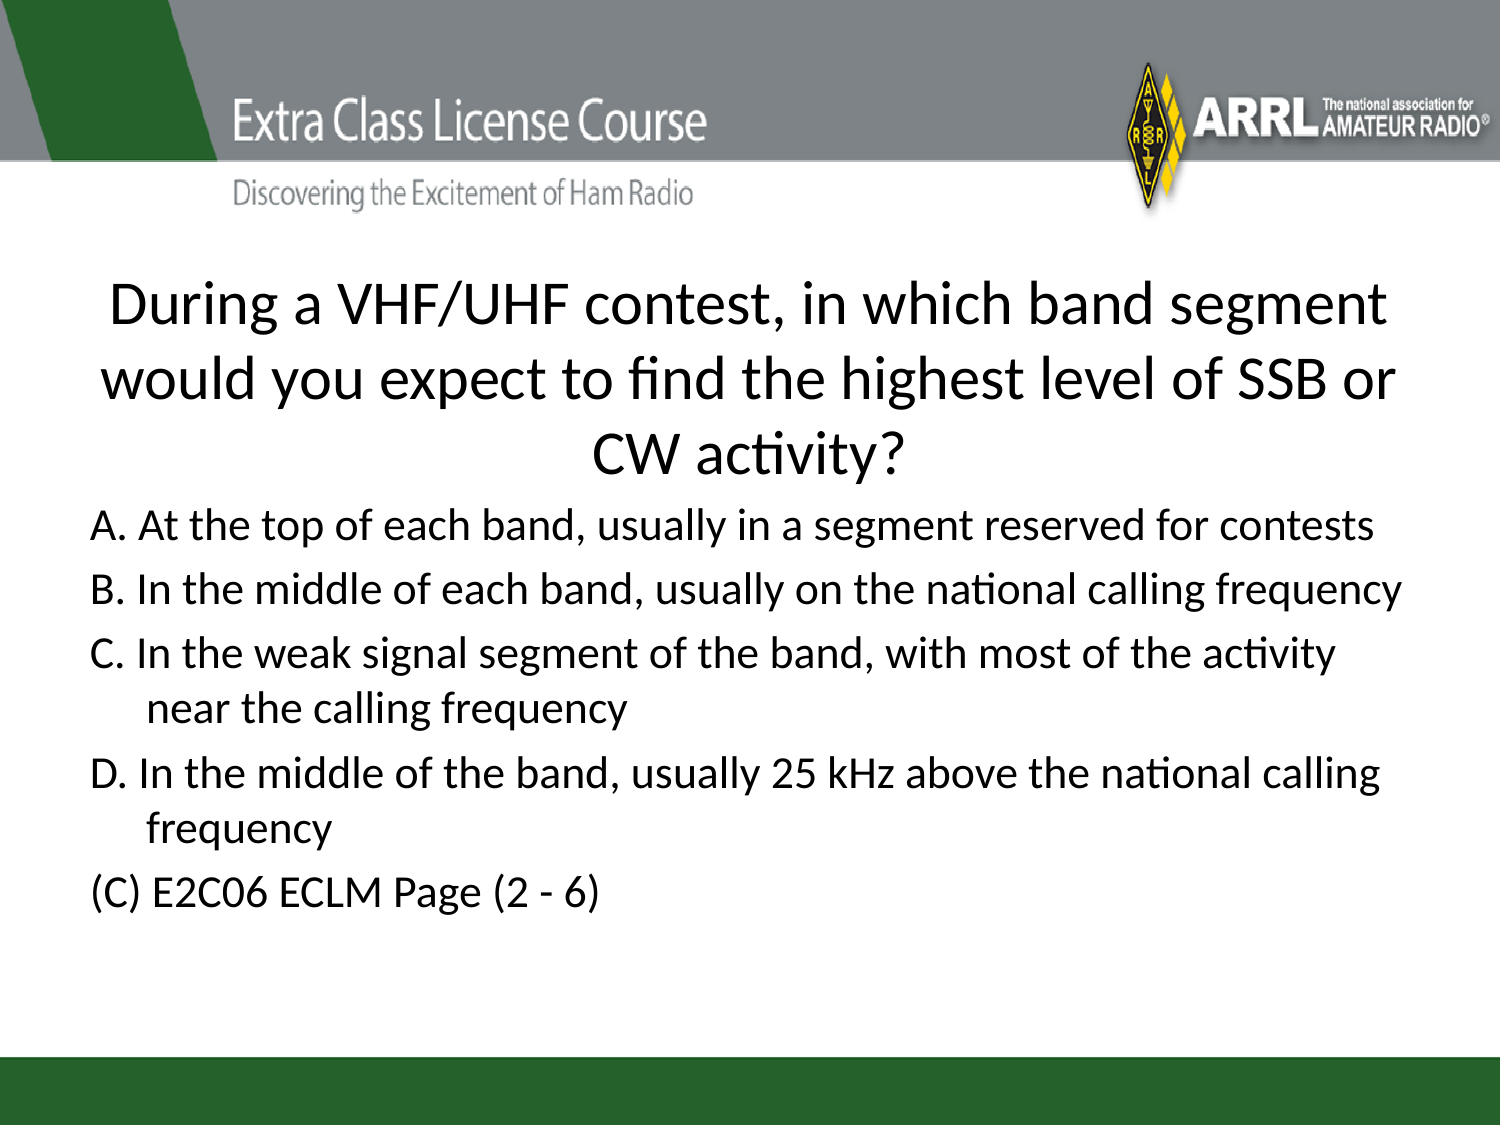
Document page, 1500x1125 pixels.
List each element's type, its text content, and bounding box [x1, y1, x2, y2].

title During a VHF/UHF contest, in which band segment would you expect to find the highest level of SSB or CW activity? [75, 254, 1425, 435]
list A. At the top of each band, usually in a segment reserved for contests B. In the middle of each band, usually on the national calling frequency C. In the weak signal segment of the band, with most of the activity near the calling frequency D. In the middle of the band, usually 25 kHz above the national calling frequency (C) E2C06 ECLM Page (2 - 6) [75, 487, 1425, 1005]
picture [0, 0, 1500, 1125]
